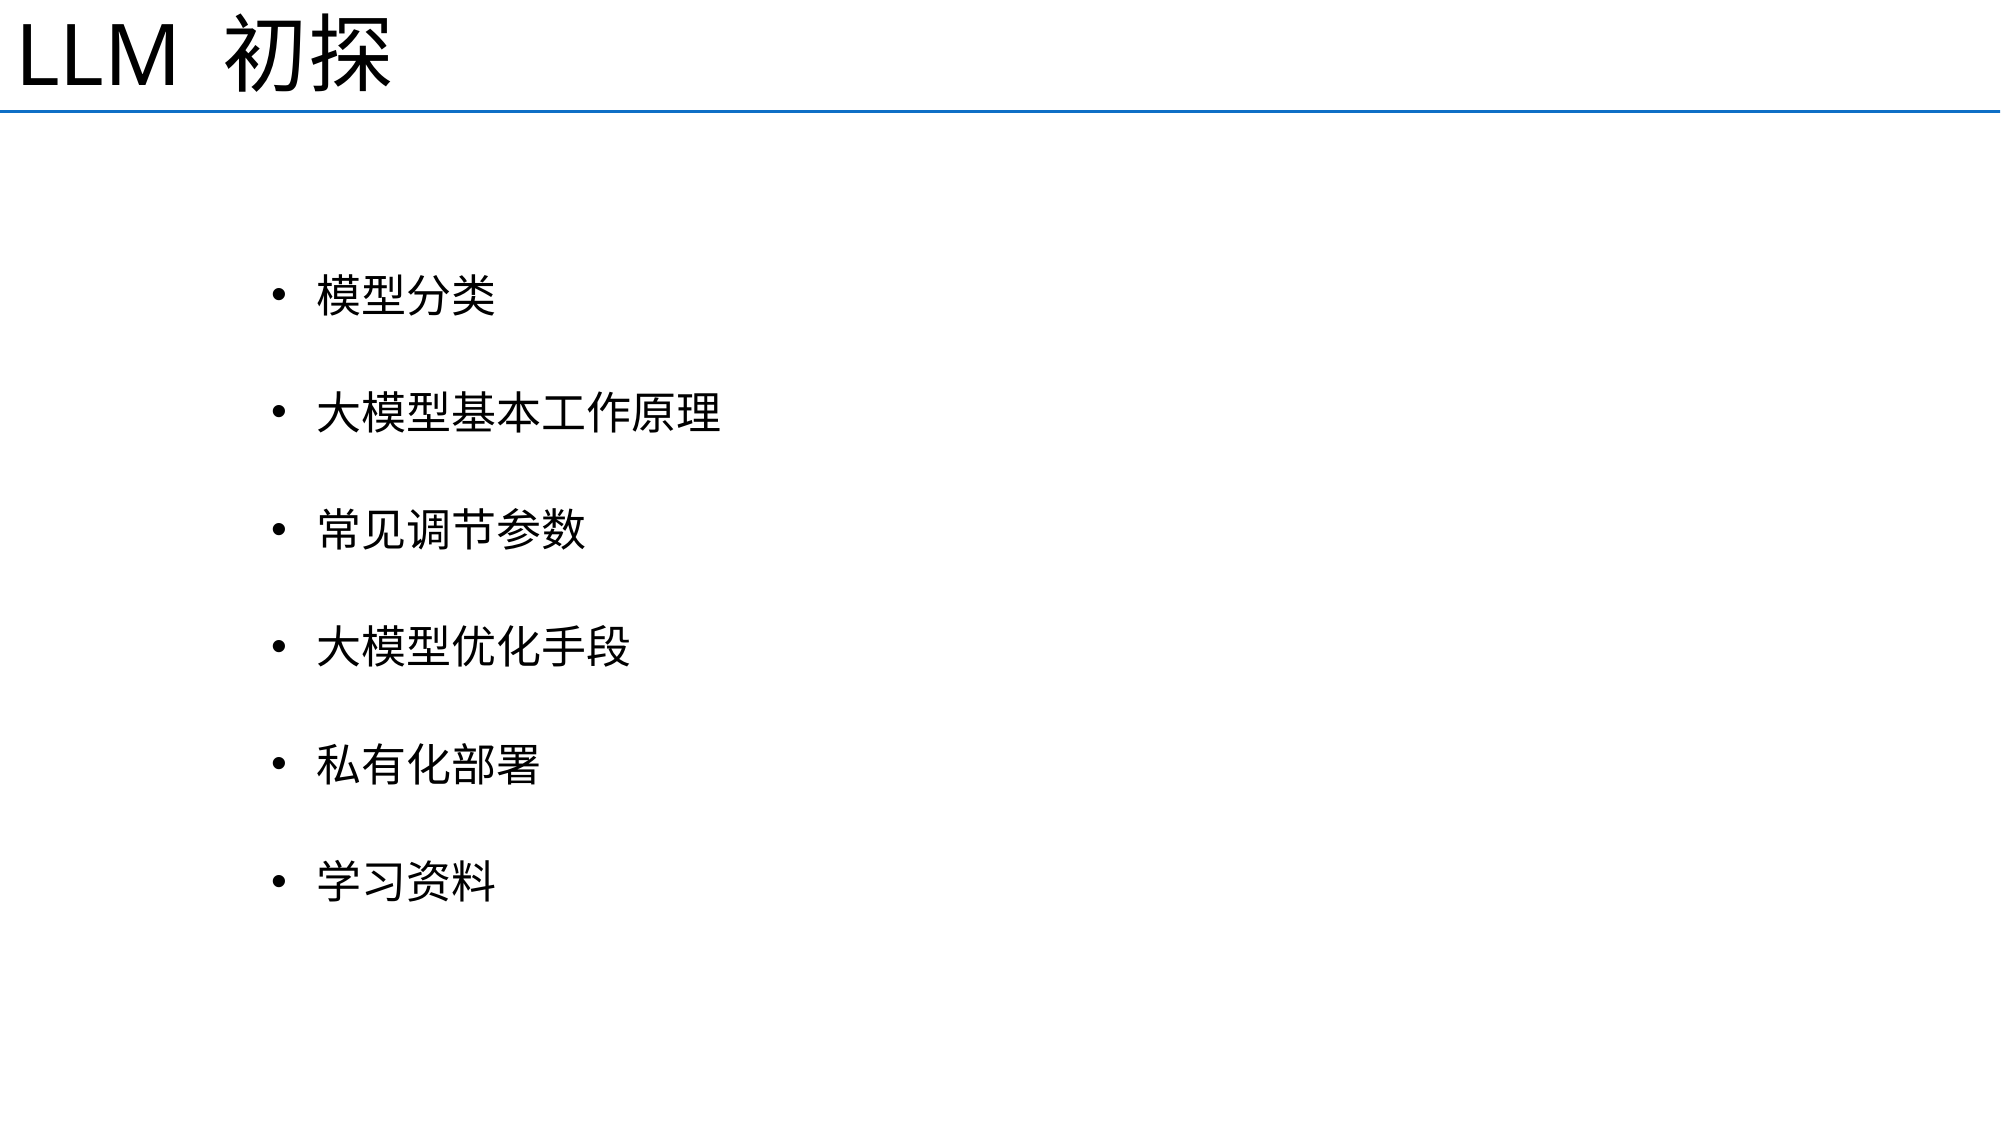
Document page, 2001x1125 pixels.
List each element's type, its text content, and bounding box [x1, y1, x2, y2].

text_box LLM 初探 [0, 3, 1725, 112]
text_box 模型分类 大模型基本工作原理 常见调节参数 大模型优化手段 私有化部署 学习资料 [183, 205, 922, 920]
